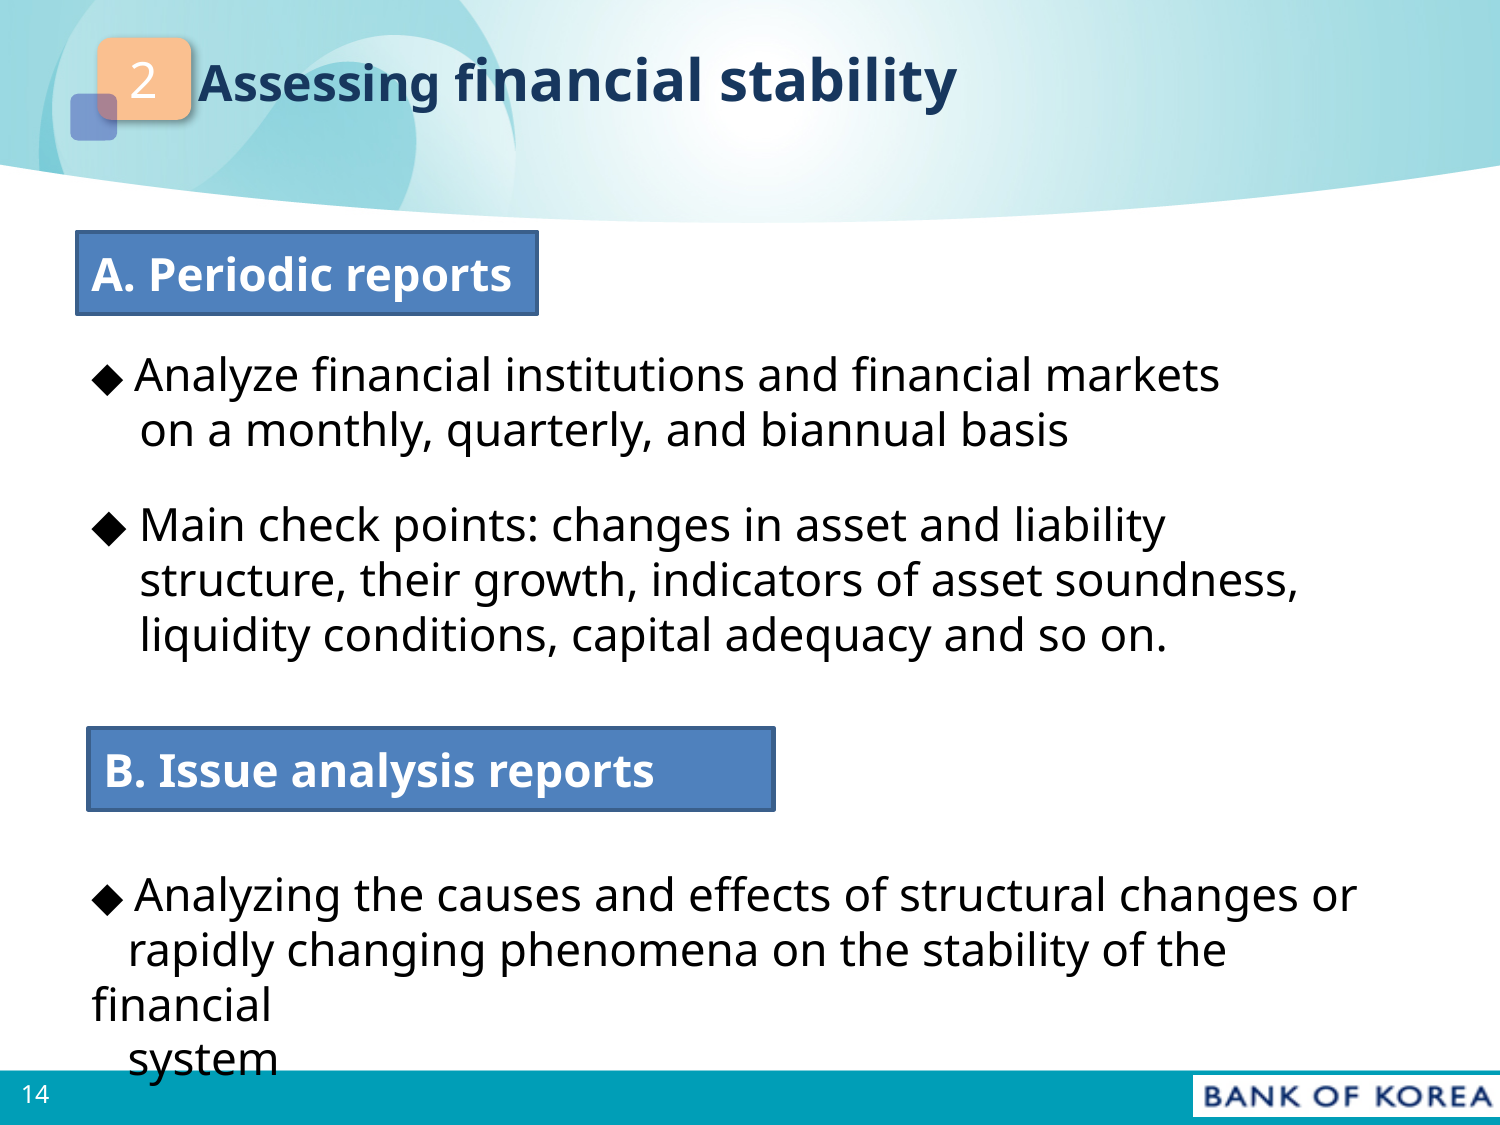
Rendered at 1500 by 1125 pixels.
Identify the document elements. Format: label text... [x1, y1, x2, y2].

text_box B. Issue analysis reports [86, 726, 776, 812]
text_box A. Periodic reports [75, 230, 539, 316]
text_box ◆ Analyzing the causes and effects of structural changes or rapidly changing phenomena on the stability of the financial system [76, 857, 1436, 1093]
text_box ◆ Analyze financial institutions and financial markets on a monthly, quarterly, and biannual basis ◆ Main check points: changes in asset and liability structure, their growth, indicators of asset soundness, liquidity conditions, capital adequacy and so on. [76, 338, 1388, 668]
slide_number 13 [5, 1065, 356, 1125]
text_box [70, 35, 1298, 141]
picture [0, 0, 1500, 1125]
